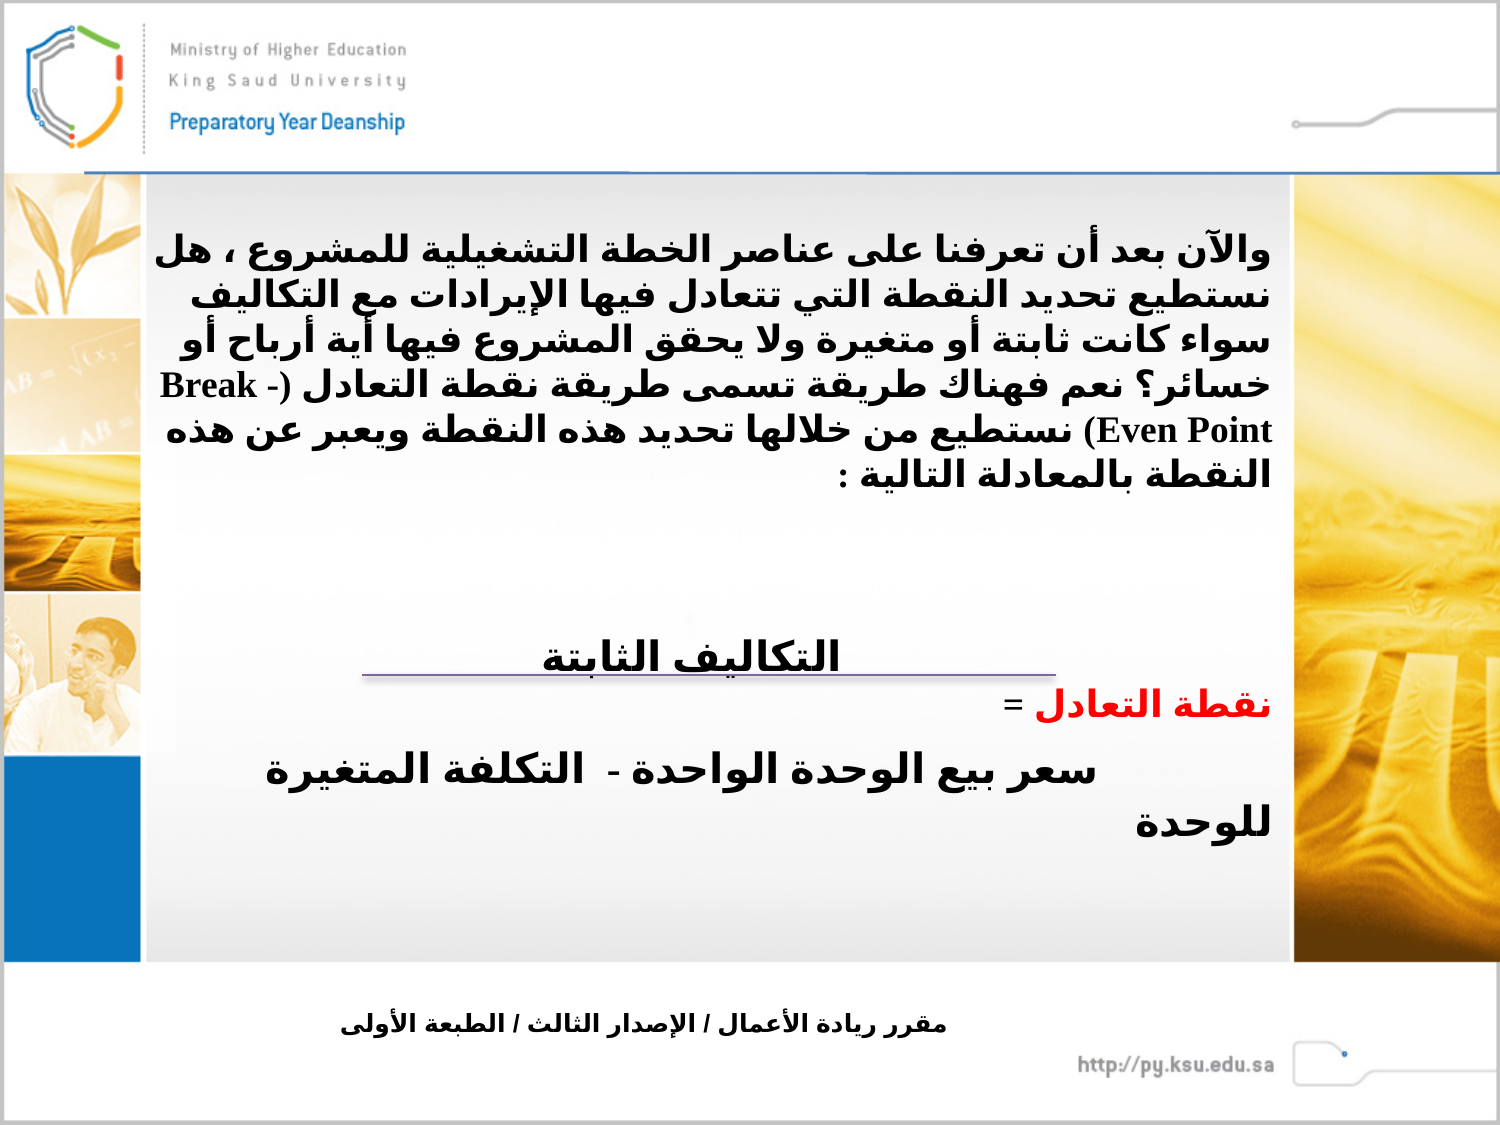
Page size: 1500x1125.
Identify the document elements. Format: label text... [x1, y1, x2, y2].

text_box والآن بعد أن تعرفنا على عناصر الخطة التشغيلية للمشروع ، هل نستطيع تحديد النقطة التي تتعادل فيها الإيرادات مع التكاليف سواء كانت ثابتة أو متغيرة ولا يحقق المشروع فيها أية أرباح أو خسائر؟ نعم فهناك طريقة تسمى طريقة نقطة التعادل (Break - Even Point) نستطيع من خلالها تحديد هذه النقطة ويعبر عن هذه النقطة بالمعادلة التالية : التكاليف الثابتة نقطة التعادل = سعر بيع الوحدة الواحدة - التكلفة المتغيرة للوحدة [137, 217, 1288, 853]
text_box مقرر ريادة الأعمال / الإصدار الثالث / الطبعة الأولى [287, 1000, 1000, 1045]
picture [0, 0, 1500, 1125]
